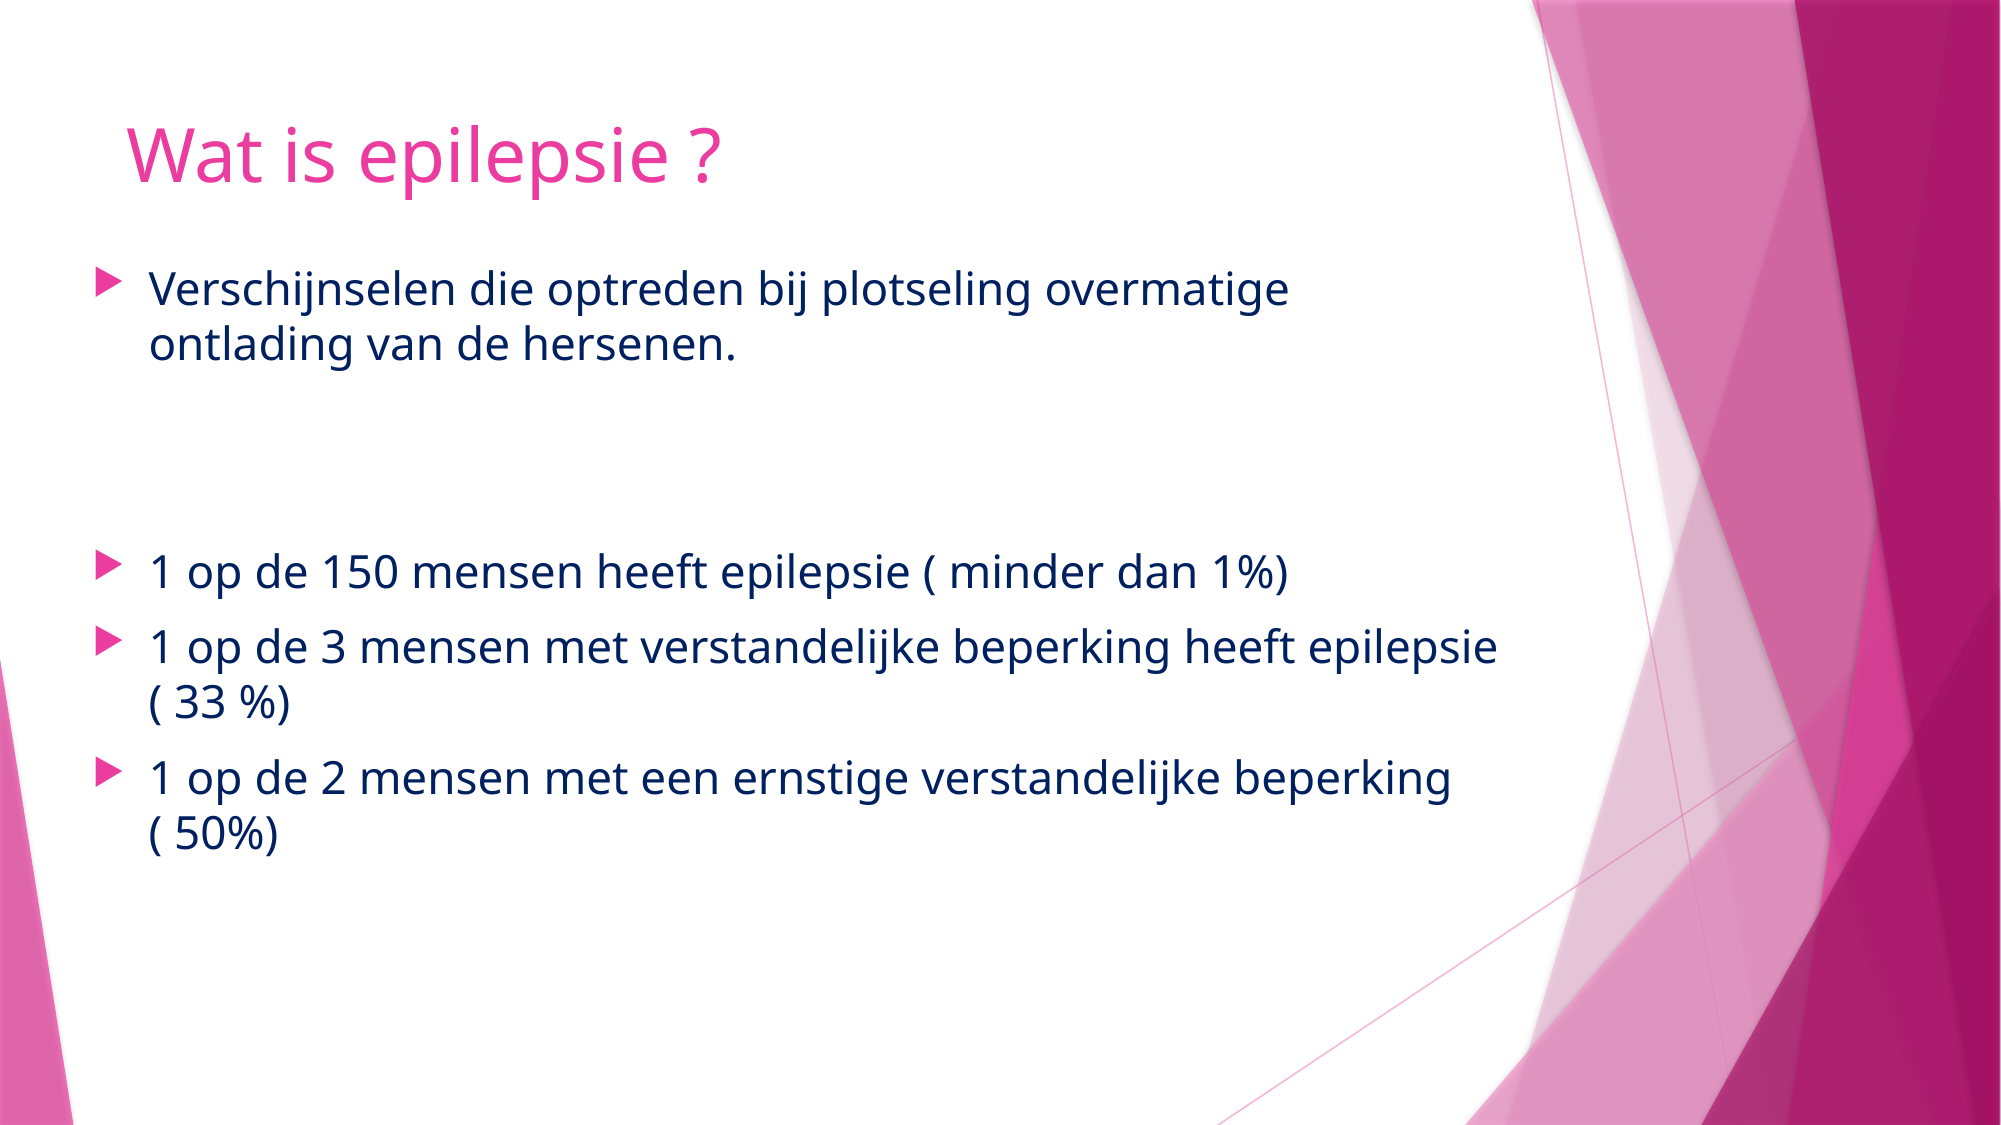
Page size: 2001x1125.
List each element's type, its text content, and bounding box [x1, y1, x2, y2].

list Verschijnselen die optreden bij plotseling overmatige ontlading van de hersenen. 1 op de 150 mensen heeft epilepsie ( minder dan 1%) 1 op de 3 mensen met verstandelijke beperking heeft epilepsie ( 33 %) 1 op de 2 mensen met een ernstige verstandelijke beperking ( 50%) [77, 252, 1522, 992]
title Wat is epilepsie ? [111, 99, 1522, 252]
